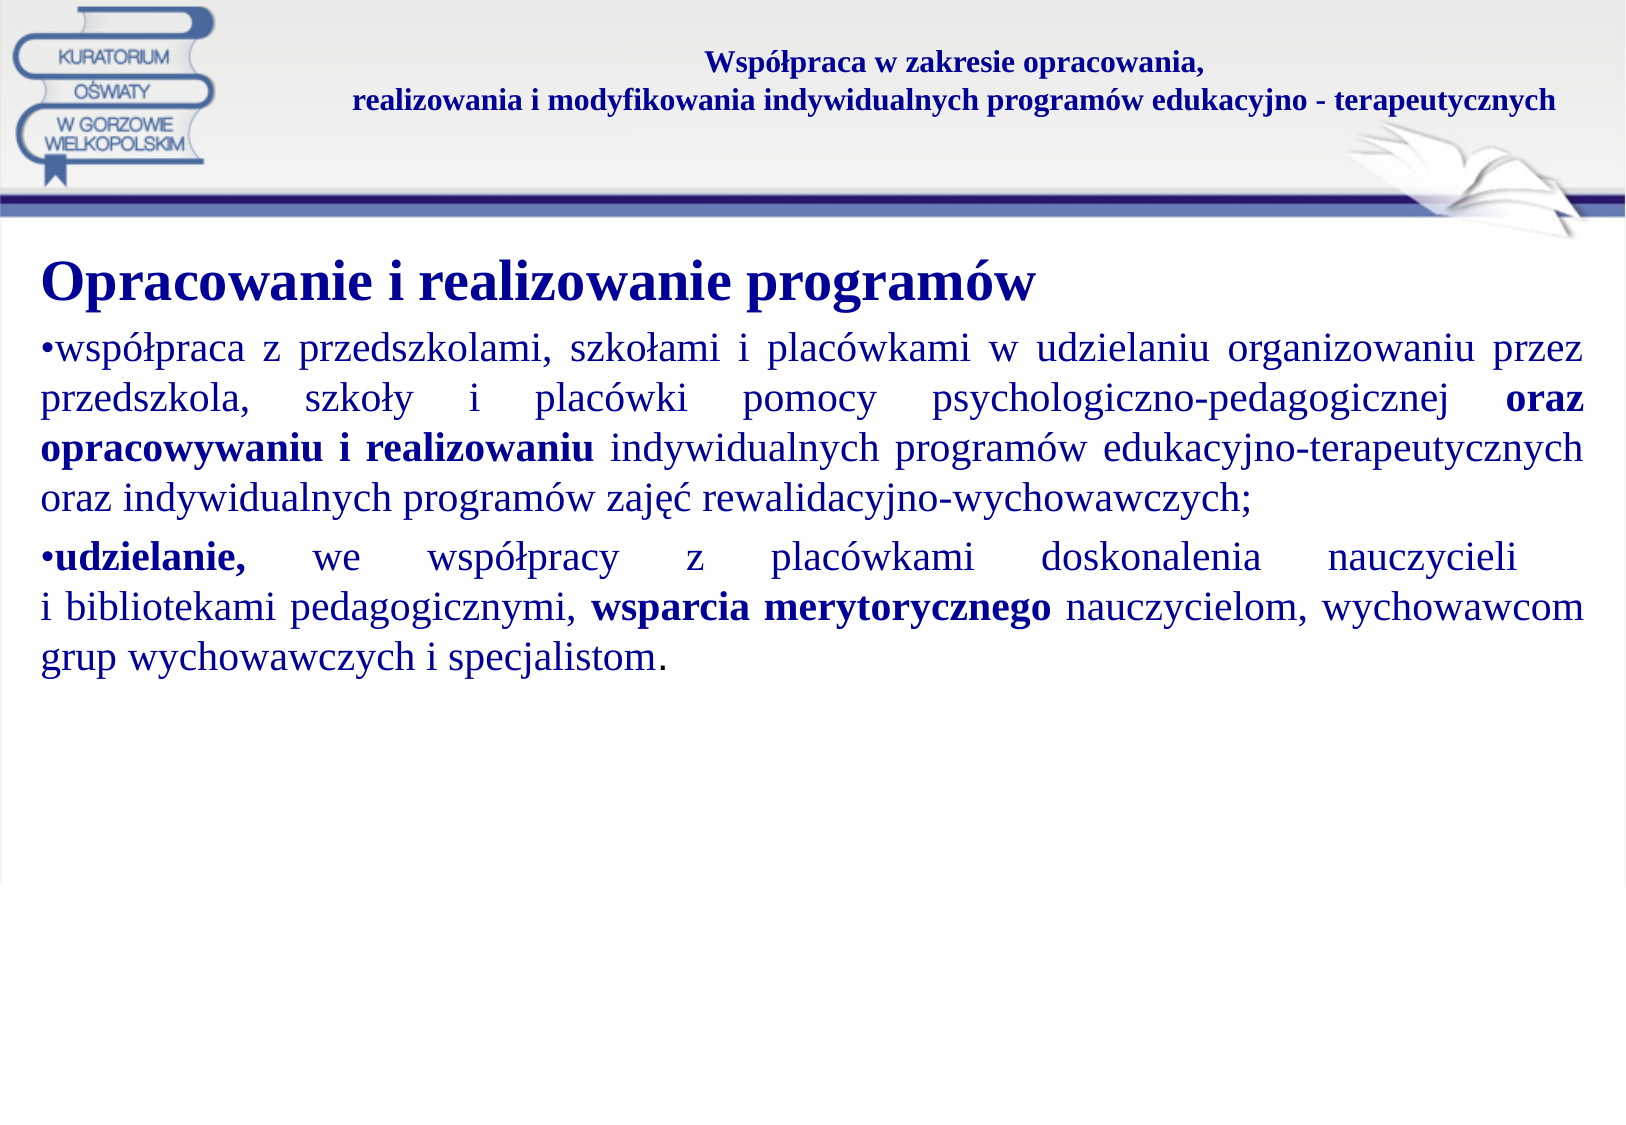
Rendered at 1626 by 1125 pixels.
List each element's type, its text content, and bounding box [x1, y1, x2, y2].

title Współpraca w zakresie opracowania, realizowania i modyfikowania indywidualnych programów edukacyjno - terapeutycznych [317, 23, 1600, 176]
list Opracowanie i realizowanie programów •współpraca z przedszkolami, szkołami i placówkami w udzielaniu organizowaniu przez przedszkola, szkoły i placówki pomocy psychologiczno-pedagogicznej oraz opracowywaniu i realizowaniu indywidualnych programów edukacyjno-terapeutycznych oraz indywidualnych programów zajęć rewalidacyjno-wychowawczych; •udzielanie, we współpracy z placówkami doskonalenia nauczycieli i bibliotekami pedagogicznymi, wsparcia merytorycznego nauczycielom, wychowawcom grup wychowawczych i specjalistom. [25, 234, 1600, 938]
picture [0, 0, 1626, 1125]
